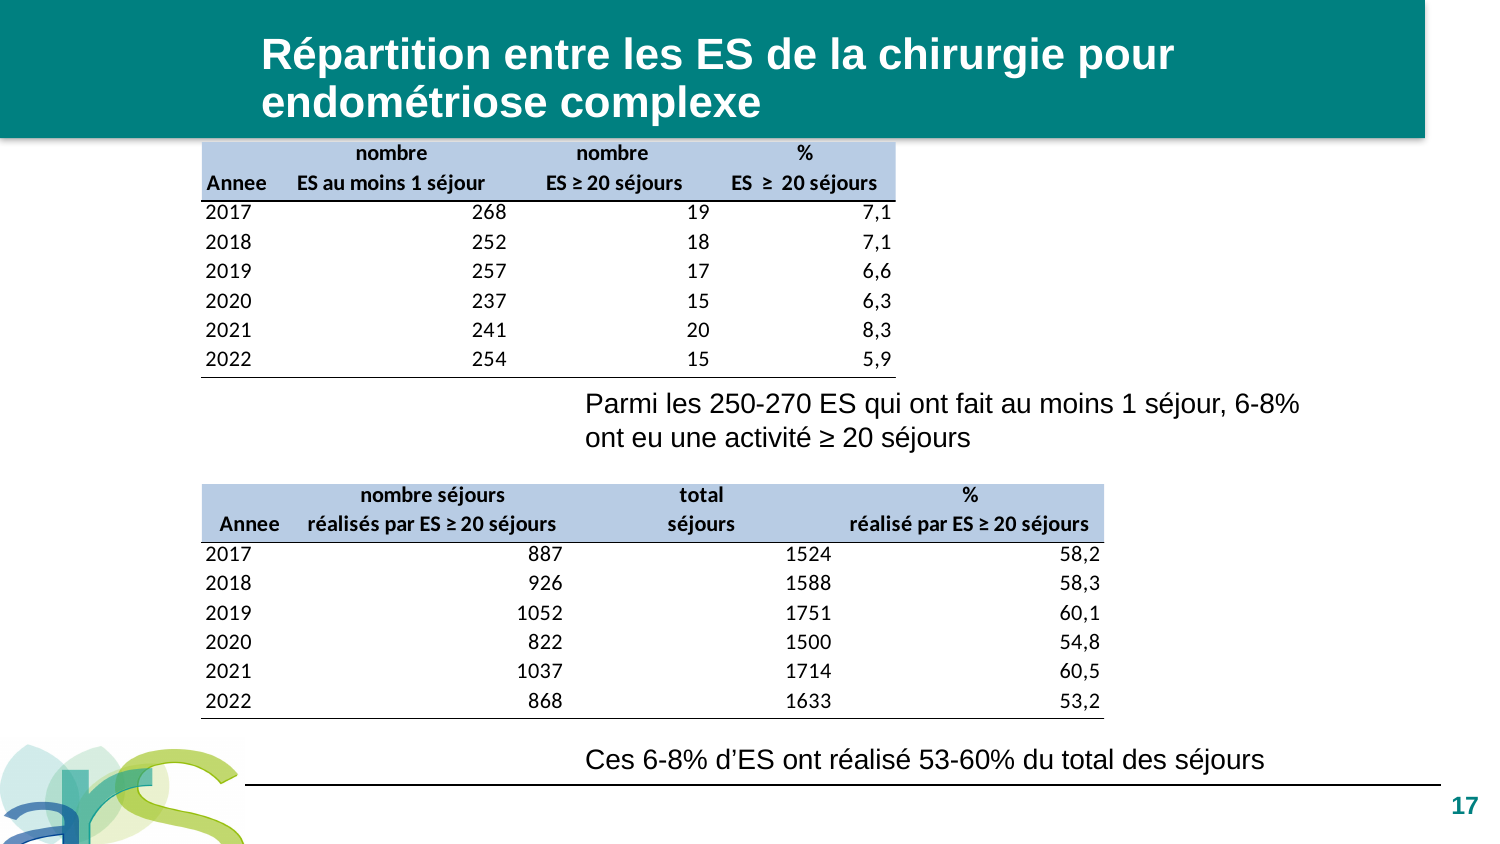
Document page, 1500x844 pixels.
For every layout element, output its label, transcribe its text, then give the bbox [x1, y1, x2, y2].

title Répartition entre les ES de la chirurgie pour endométriose complexe [243, 9, 1257, 150]
slide_number 17 [1129, 782, 1480, 827]
picture [200, 141, 898, 379]
picture [0, 737, 245, 844]
text_box Parmi les 250-270 ES qui ont fait au moins 1 séjour, 6-8% ont eu une activité ≥ 20 séjours [570, 378, 1329, 461]
picture [200, 482, 1106, 720]
text_box Ces 6-8% d’ES ont réalisé 53-60% du total des séjours [570, 733, 1329, 783]
